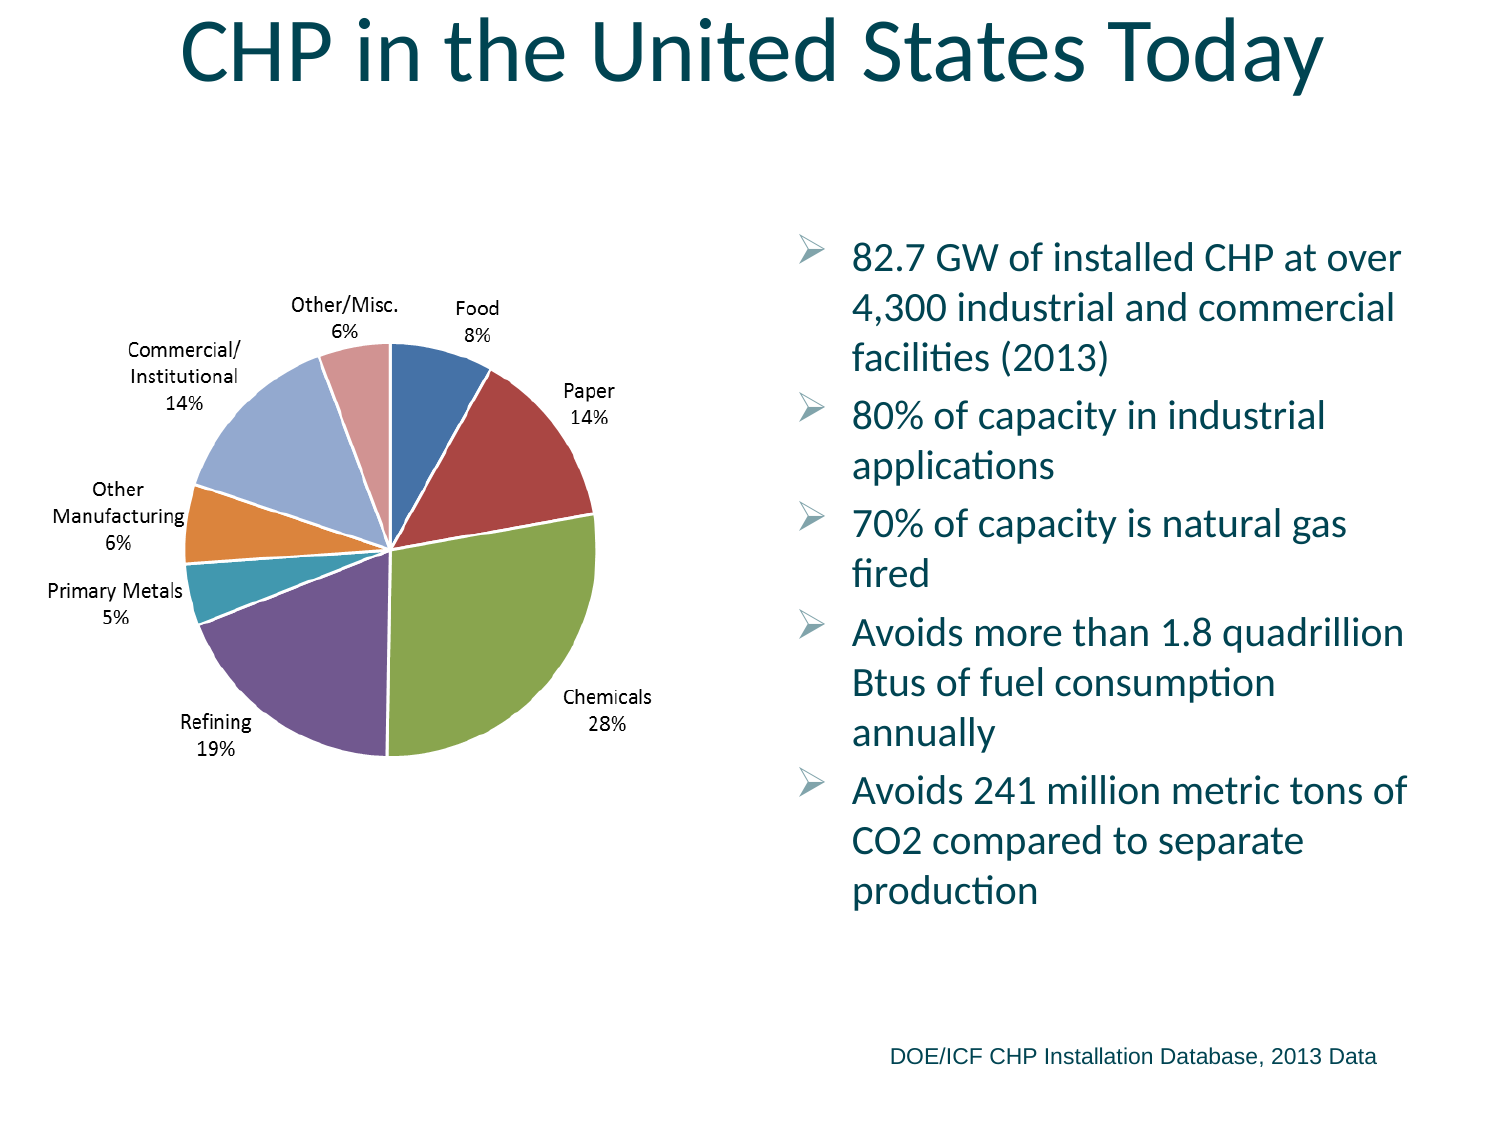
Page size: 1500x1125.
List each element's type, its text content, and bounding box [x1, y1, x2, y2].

text_box DOE/ICF CHP Installation Database, 2013 Data [875, 1037, 1500, 1077]
title CHP in the United States Today [6, 0, 1500, 126]
picture [40, 249, 779, 788]
text_box 82.7 GW of installed CHP at over 4,300 industrial and commercial facilities (2013) 80% of capacity in industrial applications 70% of capacity is natural gas fired Avoids more than 1.8 quadrillion Btus of fuel consumption annually Avoids 241 million metric tons of CO2 compared to separate production [780, 221, 1432, 897]
